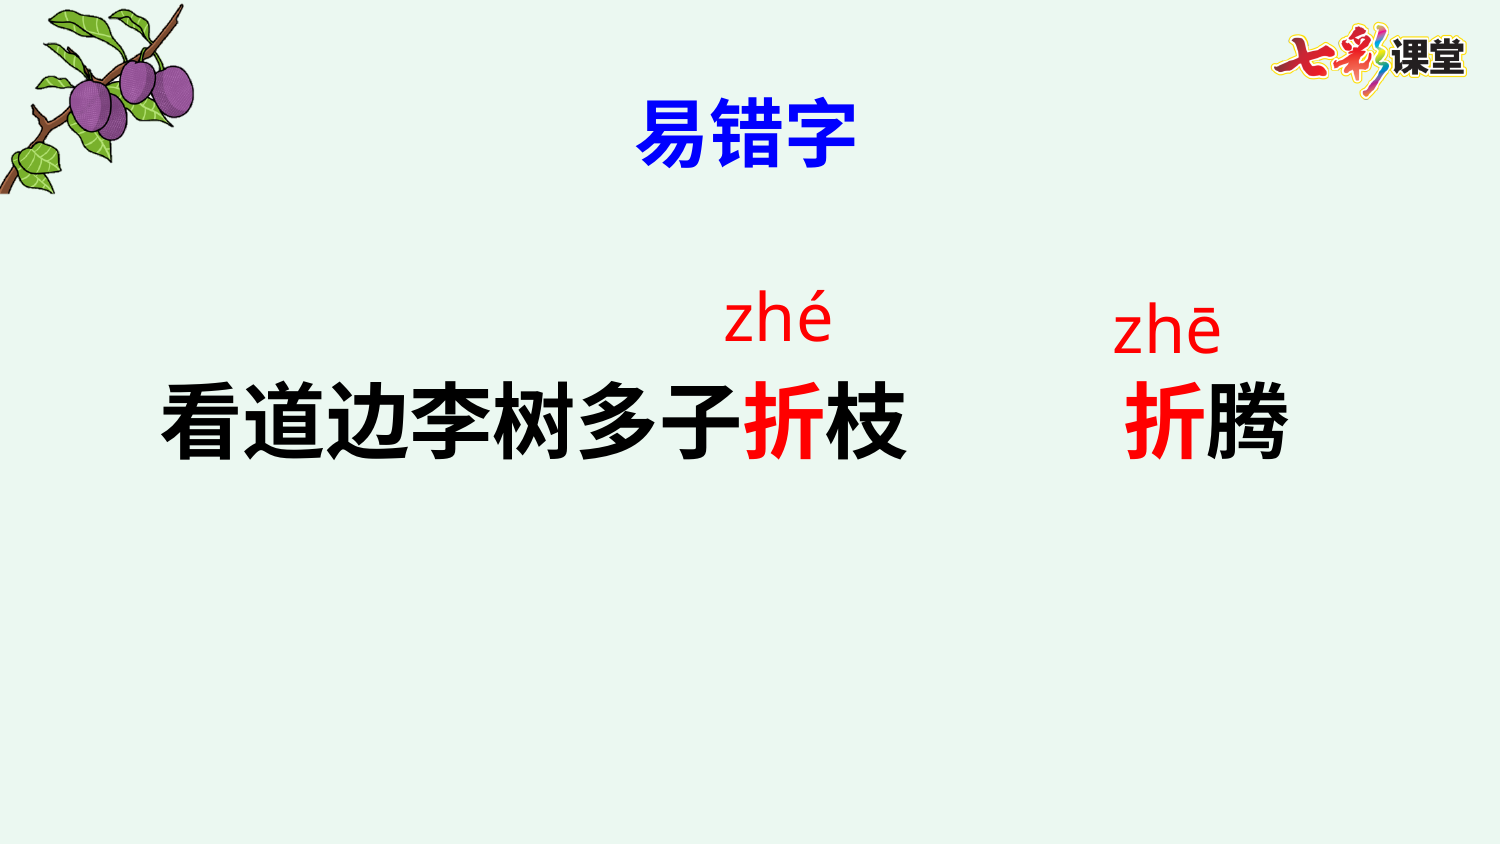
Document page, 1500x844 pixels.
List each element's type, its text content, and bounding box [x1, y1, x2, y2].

text_box 折腾 [1108, 361, 1380, 477]
text_box 易错字 [620, 79, 900, 184]
text_box zhé [708, 267, 849, 362]
text_box zhē [1098, 279, 1239, 374]
picture [1269, 21, 1469, 100]
picture [0, 0, 270, 218]
text_box 看道边李树多子折枝 [145, 361, 925, 477]
